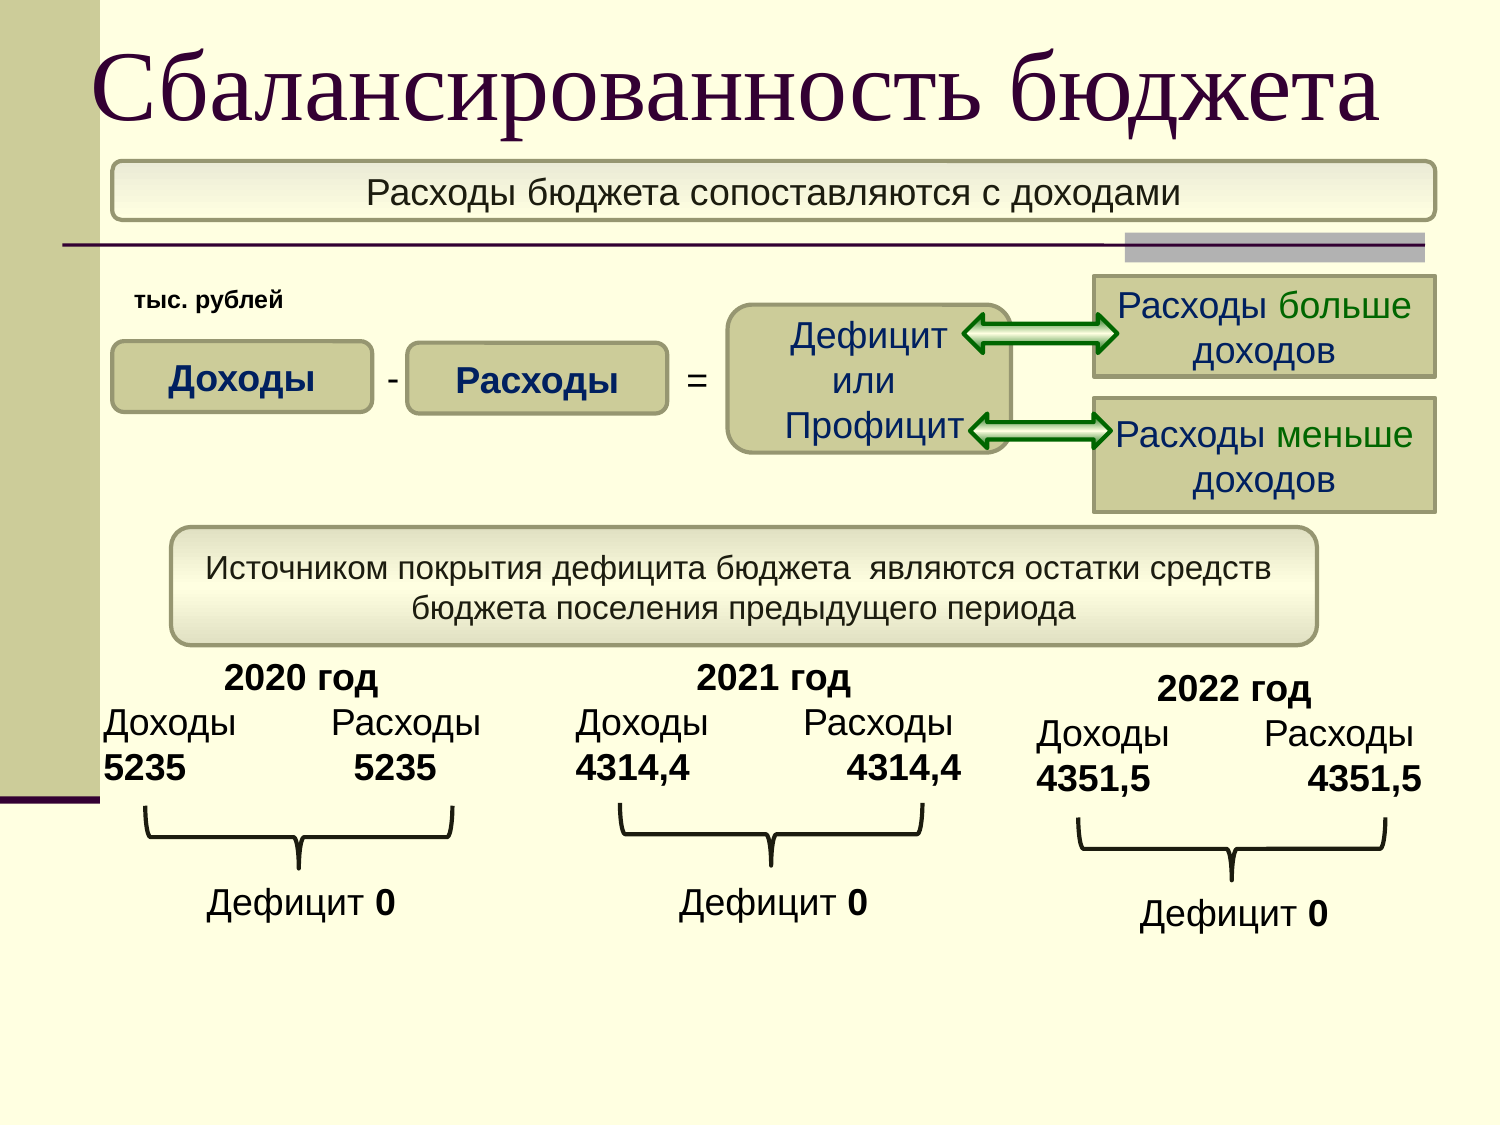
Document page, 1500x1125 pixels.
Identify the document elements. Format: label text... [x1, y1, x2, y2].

text_box = [671, 348, 731, 409]
text_box [961, 312, 1120, 356]
text_box Дефицит или Профицит [725, 302, 1014, 455]
text_box [820, 333, 880, 394]
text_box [88, 644, 514, 976]
text_box - [372, 346, 431, 407]
text_box Расходы бюджета сопоставляются с доходами [110, 158, 1438, 223]
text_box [1021, 656, 1448, 946]
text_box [560, 644, 987, 976]
text_box [967, 411, 1113, 451]
text_box тыс. рублей [118, 276, 313, 321]
text_box Расходы [406, 340, 670, 416]
text_box Расходы больше доходов [1092, 274, 1437, 379]
title Сбалансированность бюджета [1, 0, 1473, 162]
text_box Расходы меньше доходов [1092, 396, 1437, 514]
text_box Источником покрытия дефицита бюджета являются остатки средств бюджета поселения предыдущего периода [168, 524, 1320, 648]
text_box Доходы [110, 339, 373, 415]
